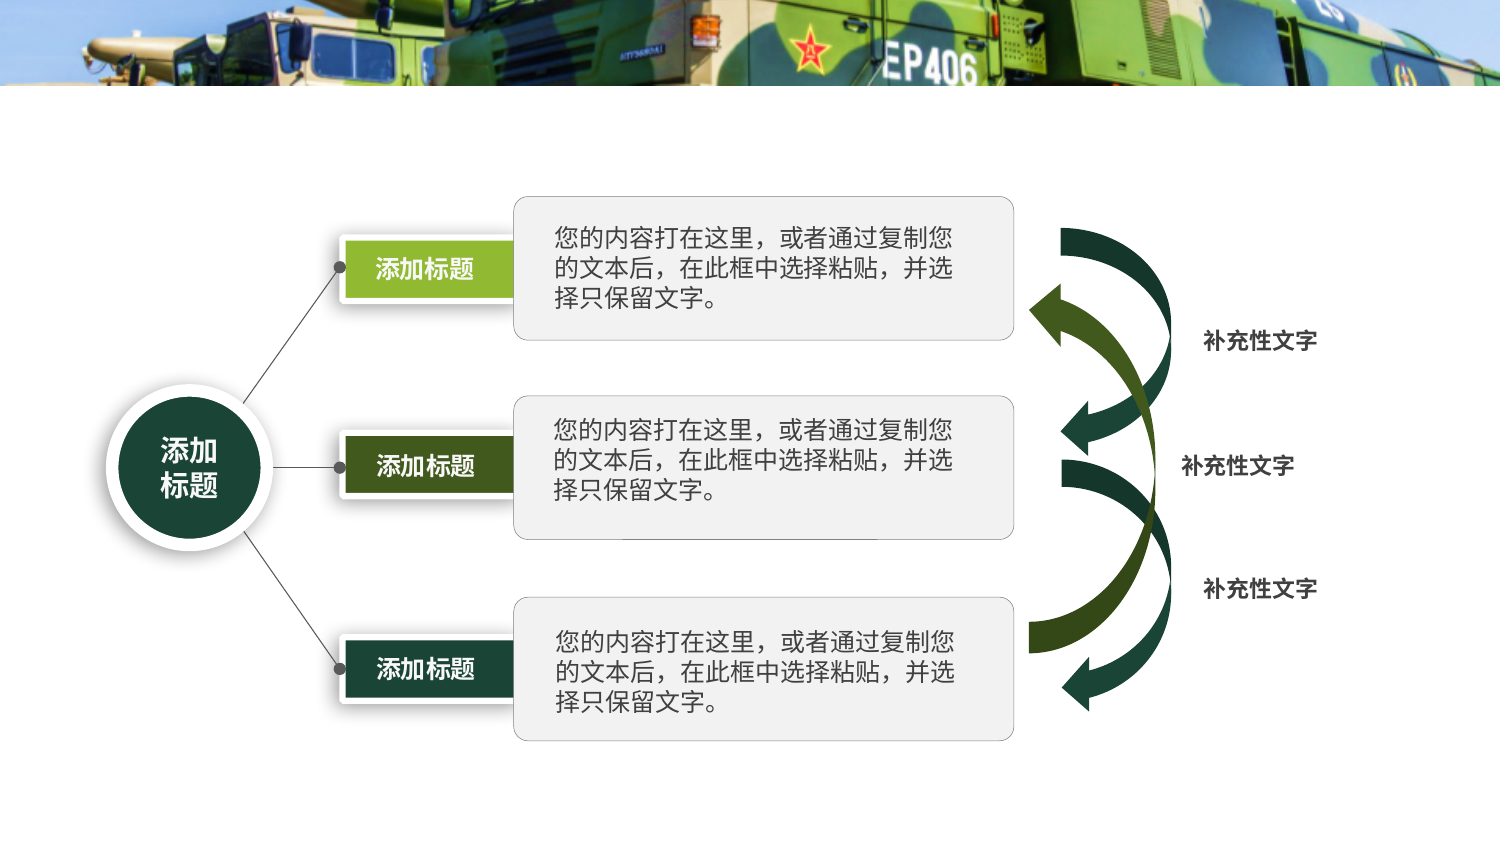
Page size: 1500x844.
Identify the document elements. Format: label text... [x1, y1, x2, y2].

text_box [342, 637, 513, 701]
text_box [244, 261, 346, 402]
text_box 添加标题 [365, 445, 513, 487]
text_box [1060, 395, 1141, 457]
text_box 您的内容打在这里，或者通过复制您的文本后，在此框中选择粘贴，并选择只保留文字。 [545, 633, 982, 711]
text_box 您的内容打在这里，或者通过复制您的文本后，在此框中选择粘贴，并选择只保留文字。 [543, 421, 980, 499]
text_box [1061, 511, 1172, 712]
text_box [247, 537, 346, 676]
text_box 添加标题 [365, 647, 513, 689]
text_box [513, 597, 1014, 741]
text_box 补充性文字 [1192, 321, 1329, 359]
text_box [342, 237, 513, 301]
text_box [1028, 283, 1156, 654]
text_box 补充性文字 [1192, 569, 1329, 608]
text_box 您的内容打在这里，或者通过复制您的文本后，在此框中选择粘贴，并选择只保留文字。 [543, 228, 980, 306]
text_box 补充性文字 [1170, 446, 1307, 485]
text_box [513, 196, 1014, 341]
text_box [1060, 227, 1172, 407]
text_box [513, 395, 1014, 540]
picture [0, 0, 1500, 86]
text_box 添加 标题 [112, 390, 267, 545]
text_box 添加标题 [364, 247, 513, 289]
text_box [342, 432, 513, 497]
